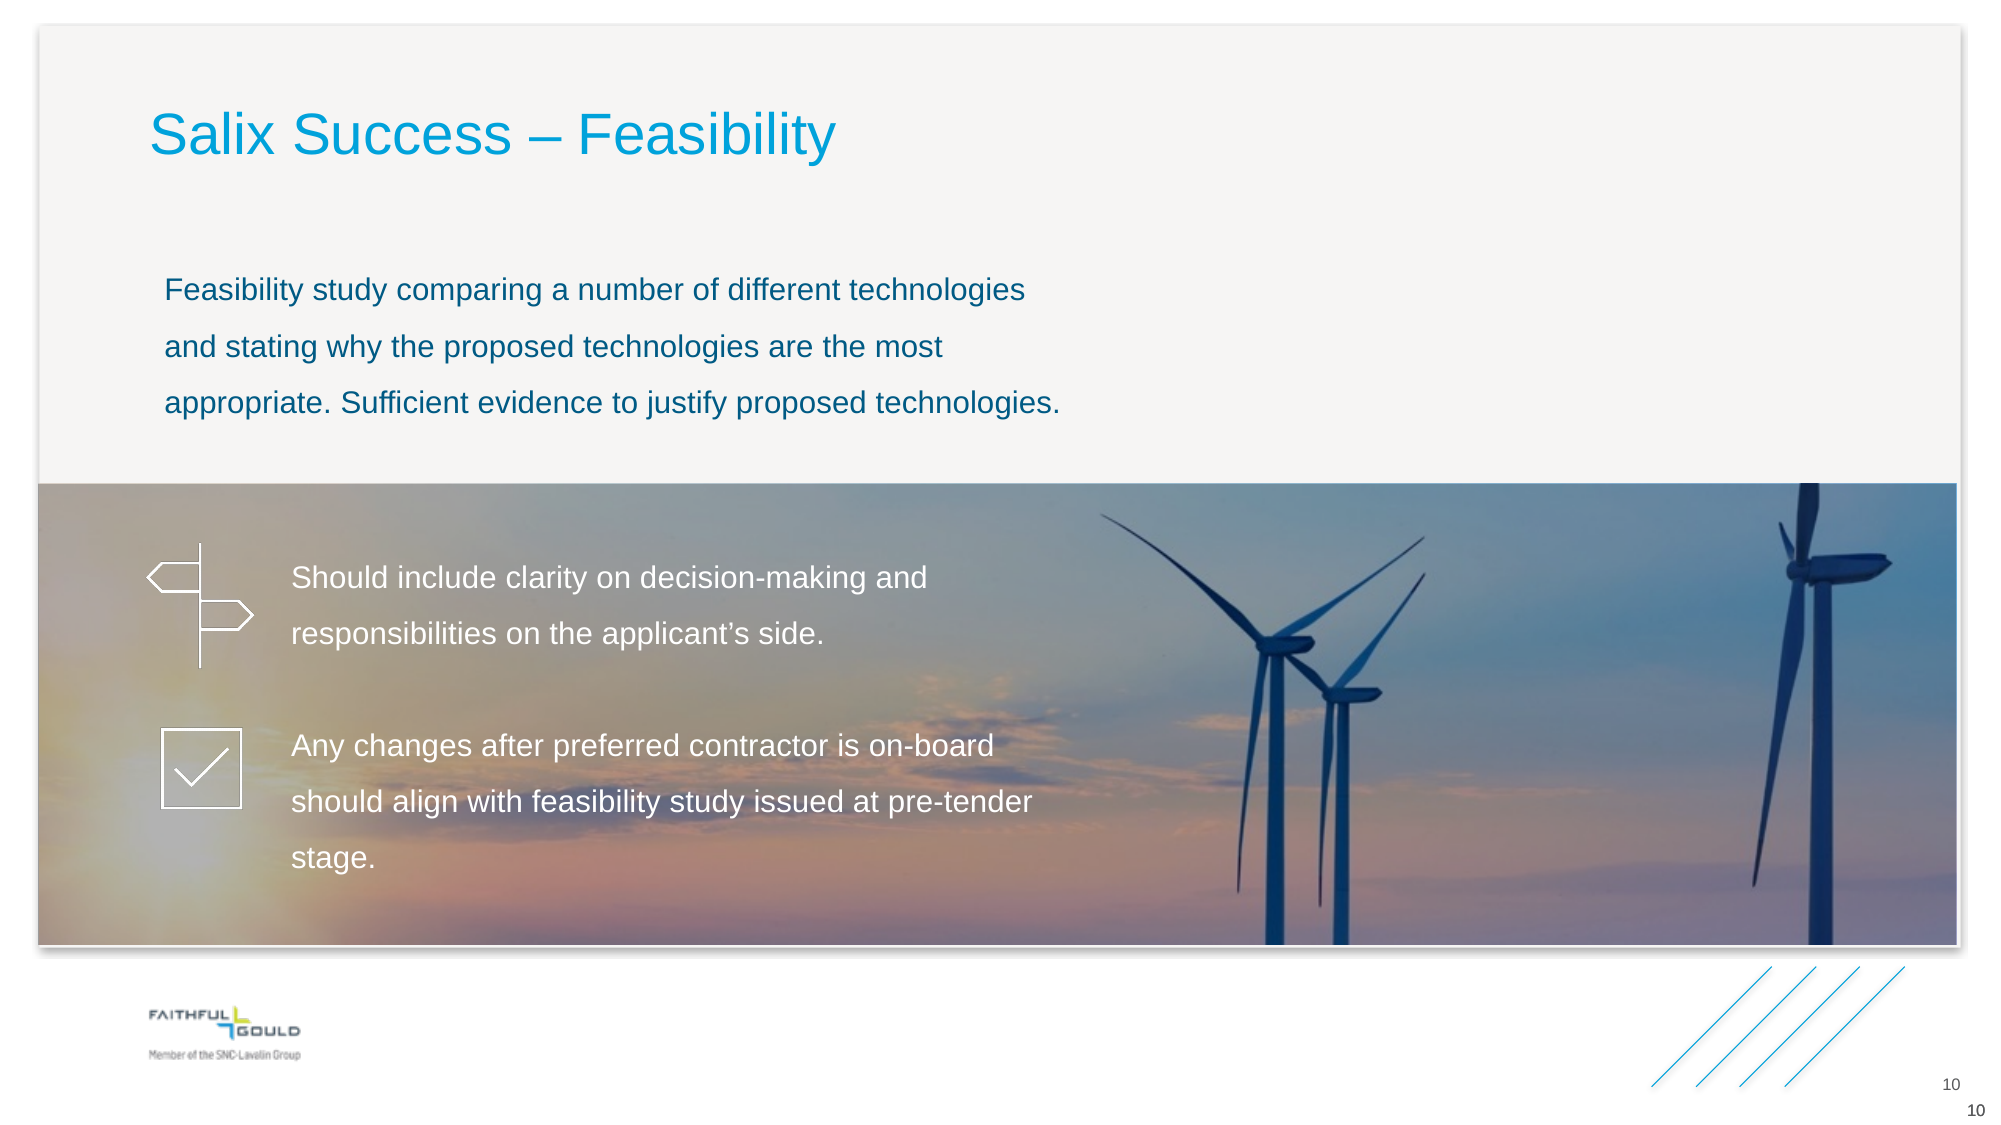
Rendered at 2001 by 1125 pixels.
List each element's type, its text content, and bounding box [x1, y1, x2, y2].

picture [1784, 966, 1906, 1088]
picture [1651, 966, 1773, 1088]
picture [1739, 966, 1861, 1088]
text_box 10 [1907, 1088, 1986, 1120]
title Salix Success – Feasibility [149, 60, 1851, 212]
slide_number 10 [1882, 1063, 1961, 1095]
text_box Feasibility study comparing a number of different technologies and stating why the proposed technologies are the most appropriate. Sufficient evidence to justify proposed technologies. [149, 243, 1090, 427]
picture [140, 978, 315, 1074]
picture [34, 483, 1957, 946]
